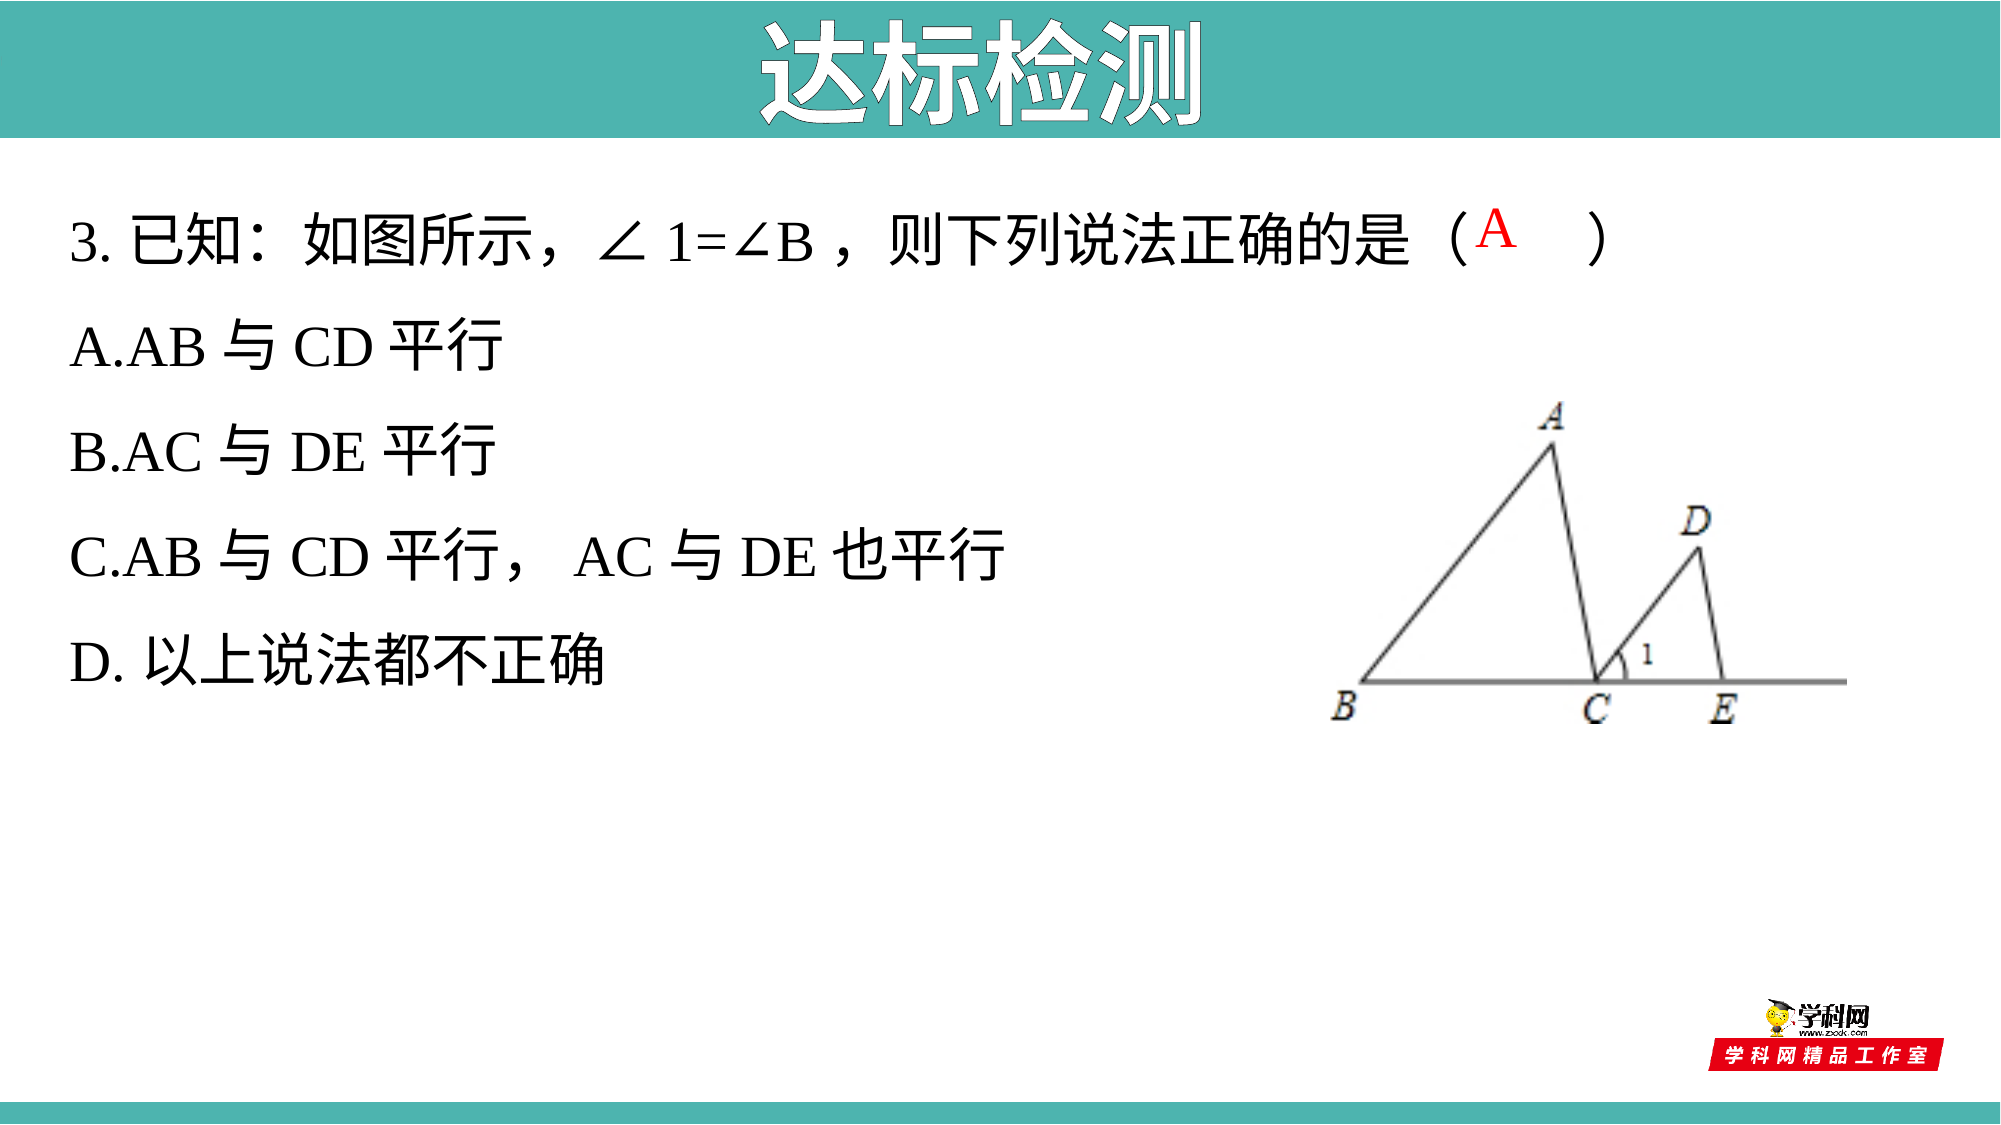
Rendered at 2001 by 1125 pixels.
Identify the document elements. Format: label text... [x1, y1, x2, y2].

picture [0, 1, 2001, 1124]
text_box 达标检测 [742, 0, 1223, 146]
text_box 3.已知：如图所示，∠1=∠B，则下列说法正确的是（ ） A.AB与CD平行 B.AC与DE平行 C.AB与CD平行，AC与DE也平行 D.以上说法都不正确 [55, 160, 1863, 701]
text_box A [1460, 181, 1567, 267]
